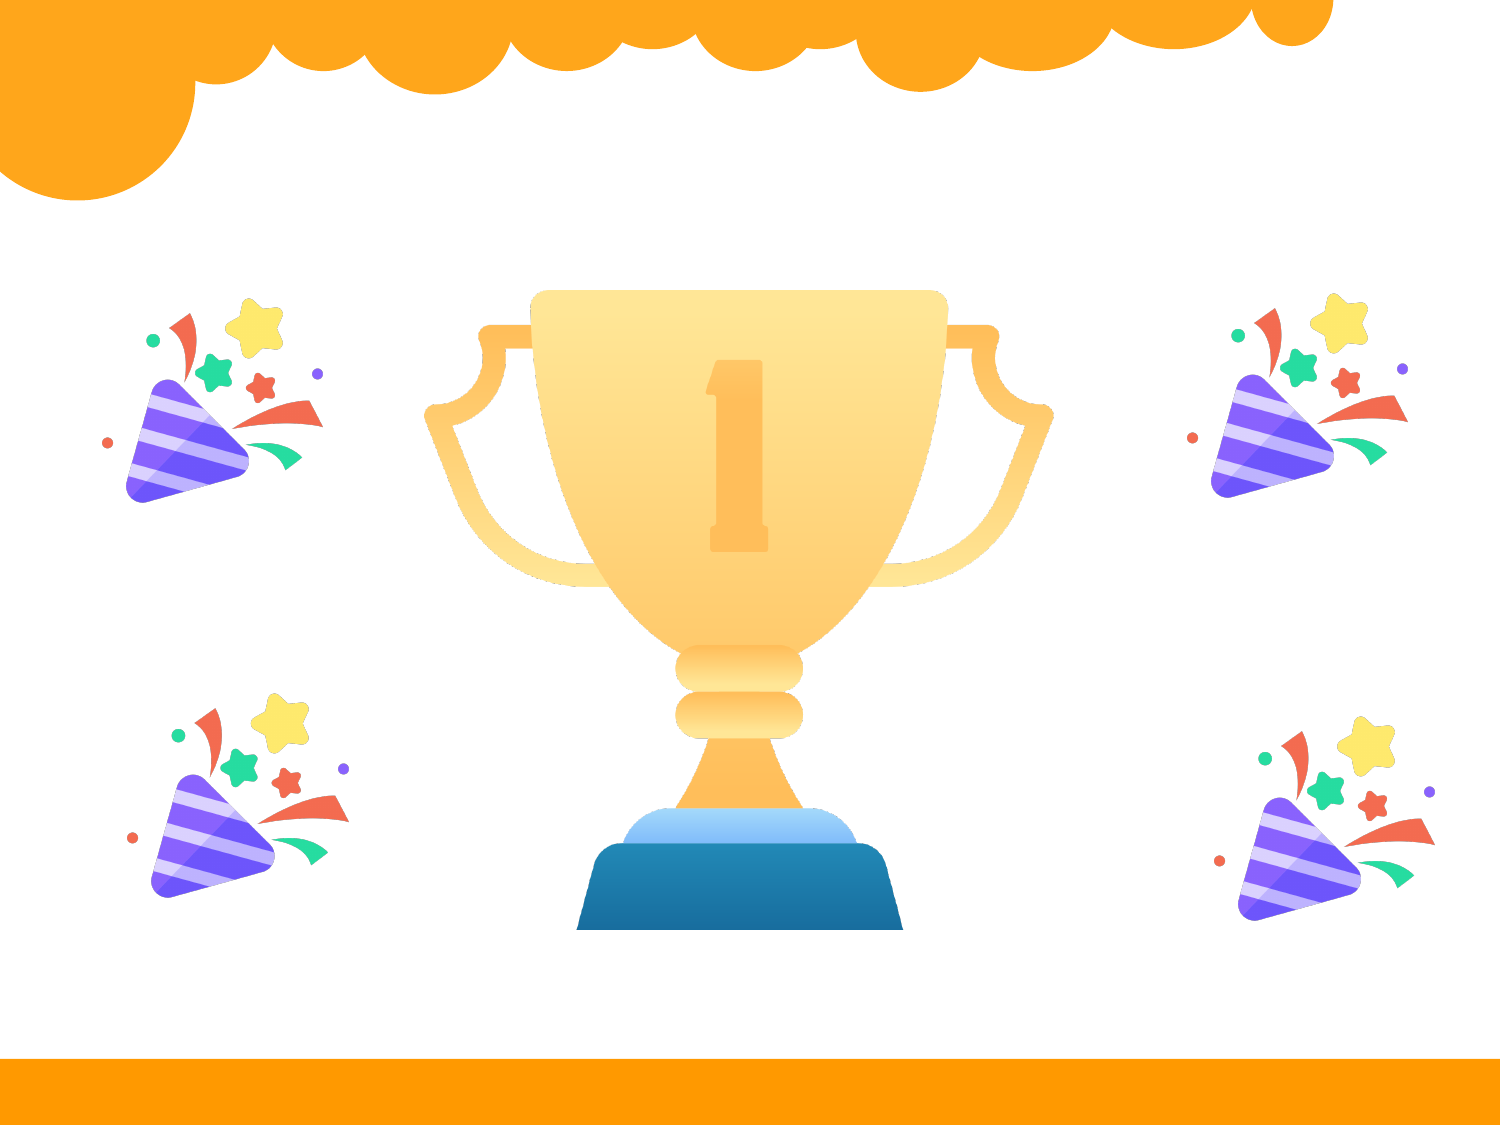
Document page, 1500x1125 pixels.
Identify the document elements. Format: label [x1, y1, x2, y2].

picture [127, 685, 349, 906]
picture [1186, 285, 1408, 507]
picture [1213, 708, 1435, 930]
picture [101, 290, 323, 511]
picture [418, 290, 1058, 930]
